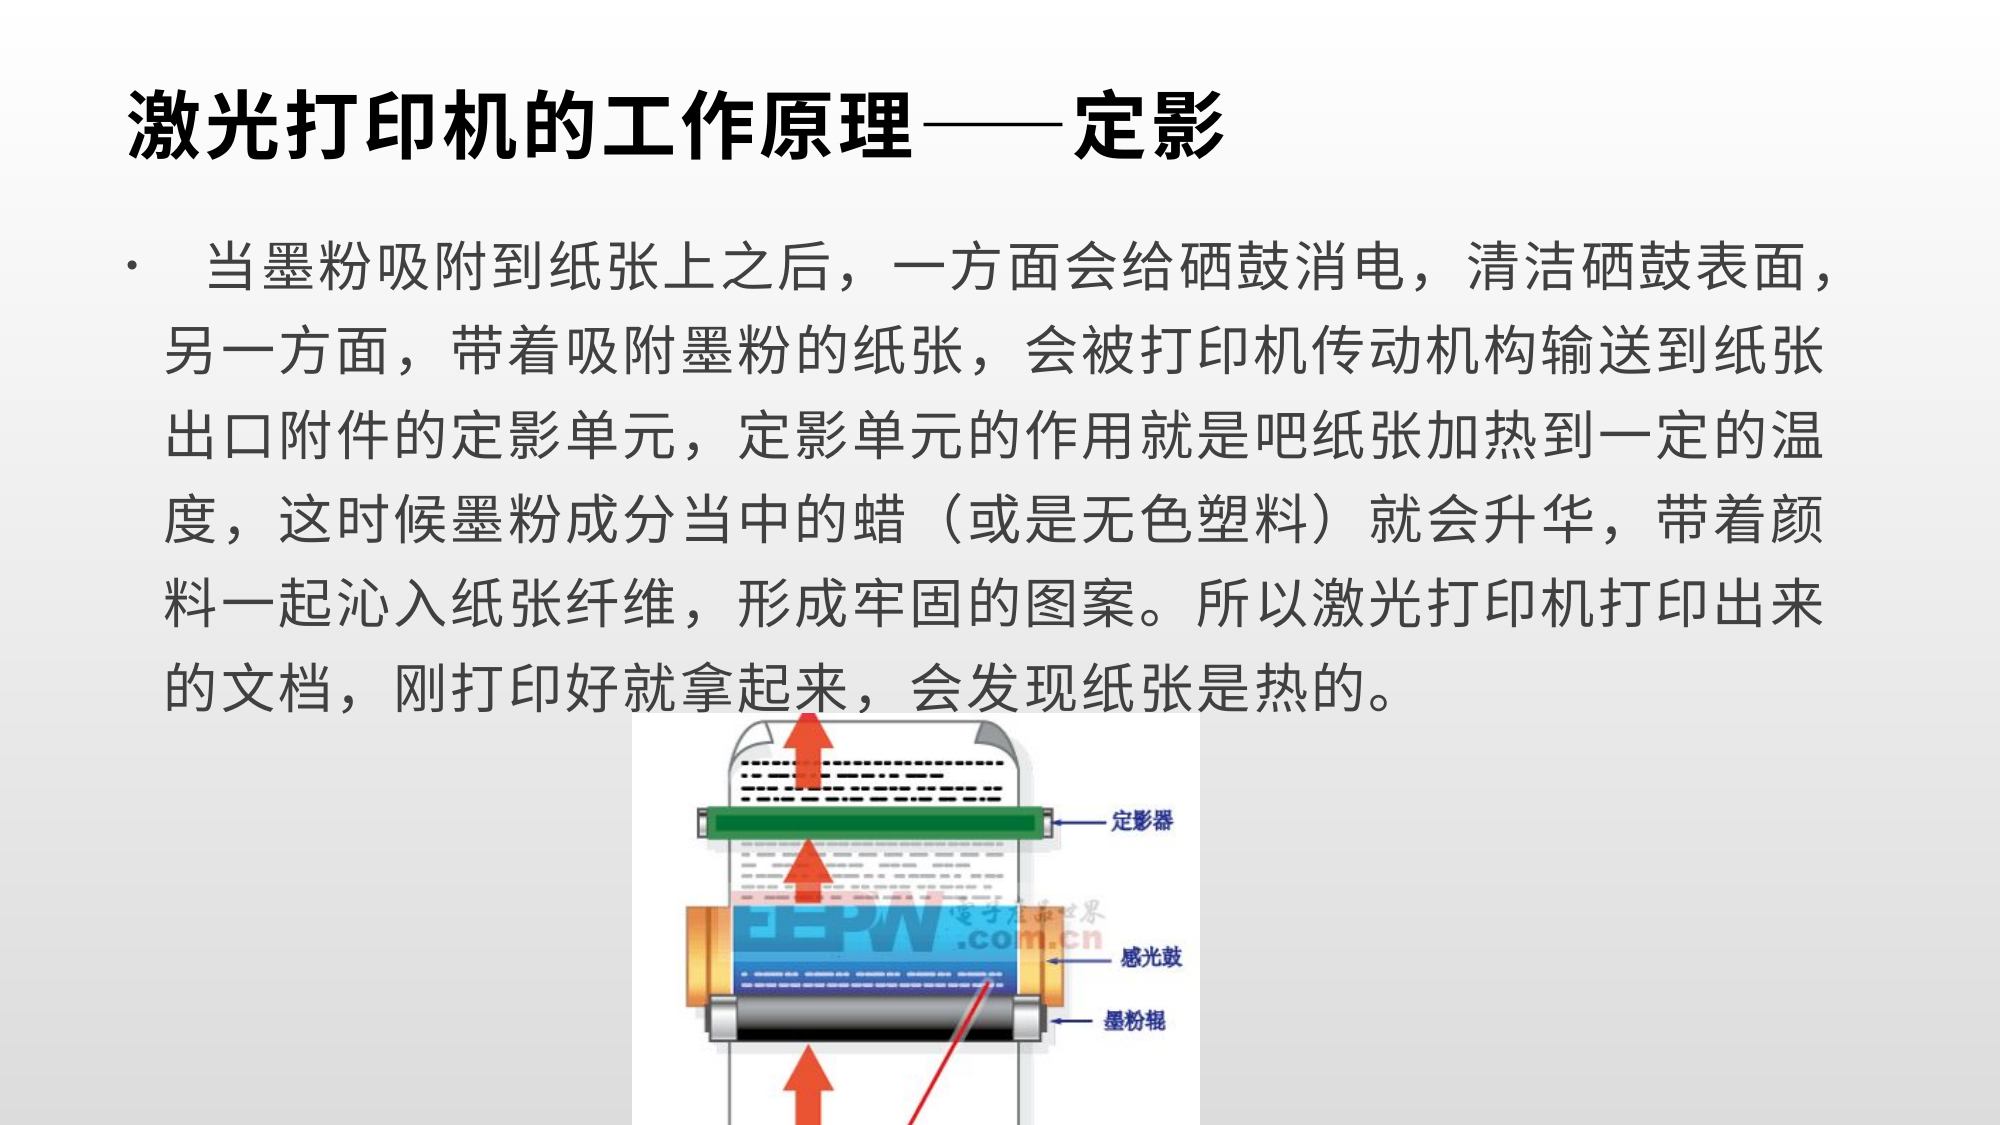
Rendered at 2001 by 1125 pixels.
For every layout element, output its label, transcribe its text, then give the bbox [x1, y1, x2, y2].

title 激光打印机的工作原理——定影 [109, 70, 1891, 178]
picture [632, 713, 1200, 1125]
list 当墨粉吸附到纸张上之后，一方面会给硒鼓消电，清洁硒鼓表面，另一方面，带着吸附墨粉的纸张，会被打印机传动机构输送到纸张出口附件的定影单元，定影单元的作用就是吧纸张加热到一定的温度，这时候墨粉成分当中的蜡（或是无色塑料）就会升华，带着颜料一起沁入纸张纤维，形成牢固的图案。所以激光打印机打印出来的文档，刚打印好就拿起来，会发现纸张是热的。 [109, 212, 1891, 1040]
